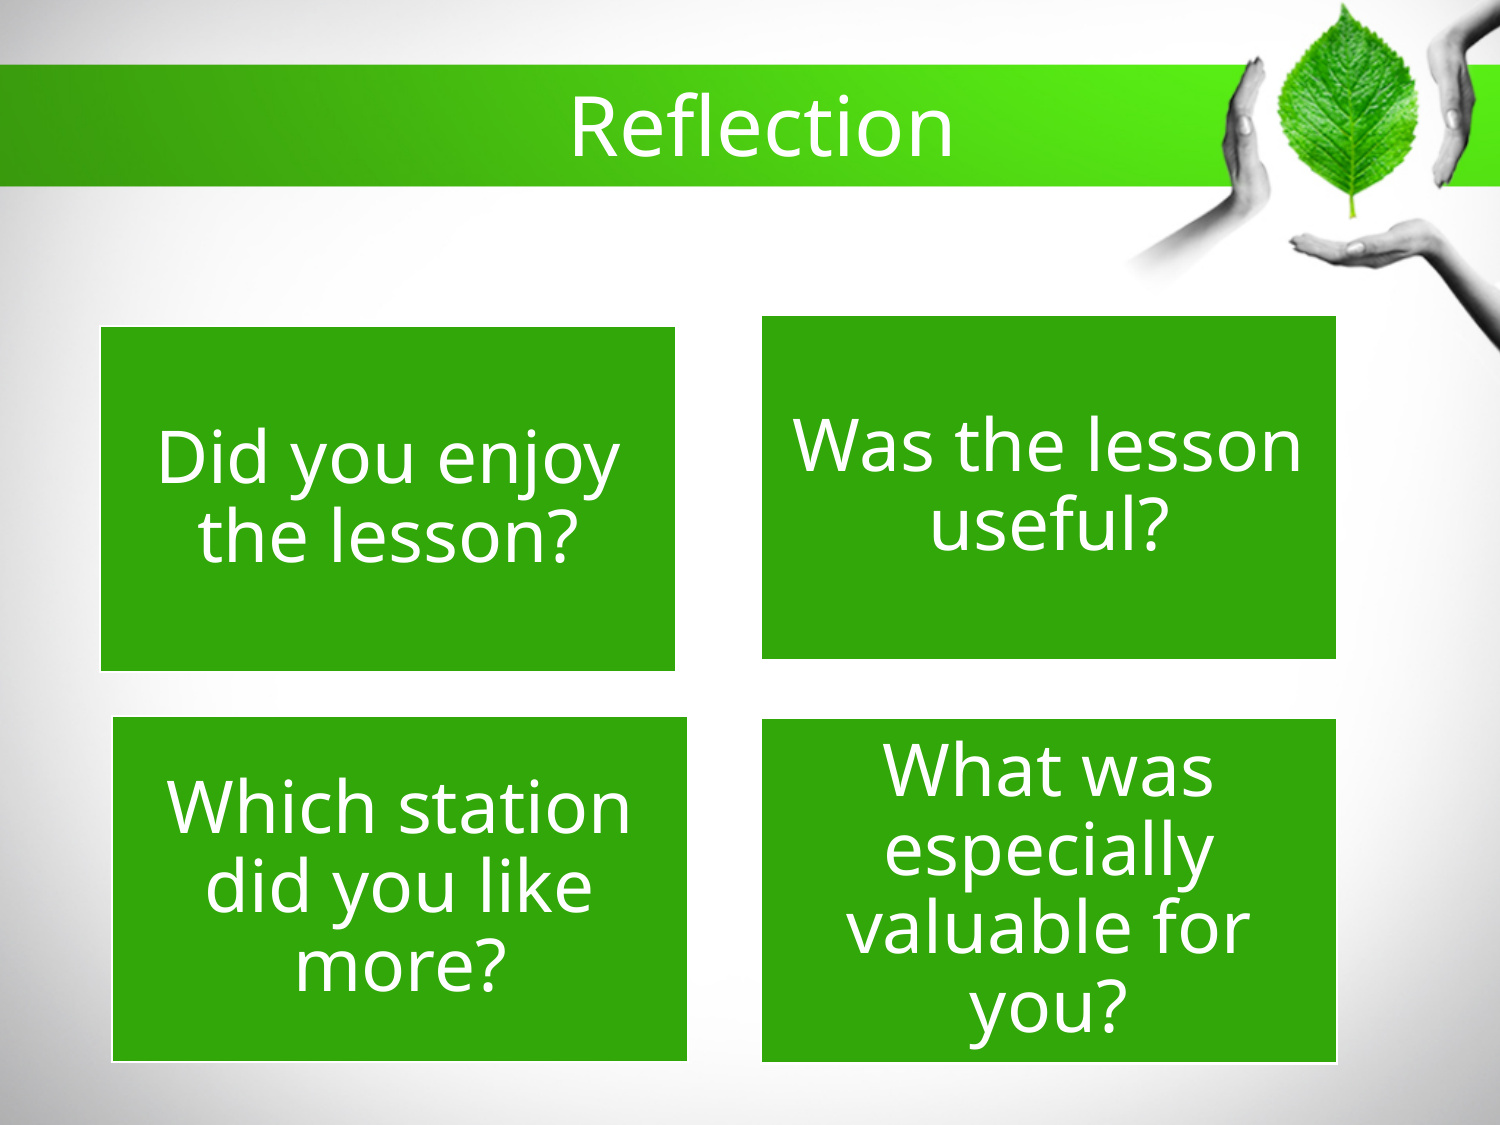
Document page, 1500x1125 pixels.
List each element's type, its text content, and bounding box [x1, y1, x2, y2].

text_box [64, 314, 1400, 1064]
picture [0, 0, 1500, 1125]
title Reflection [162, 64, 1363, 183]
